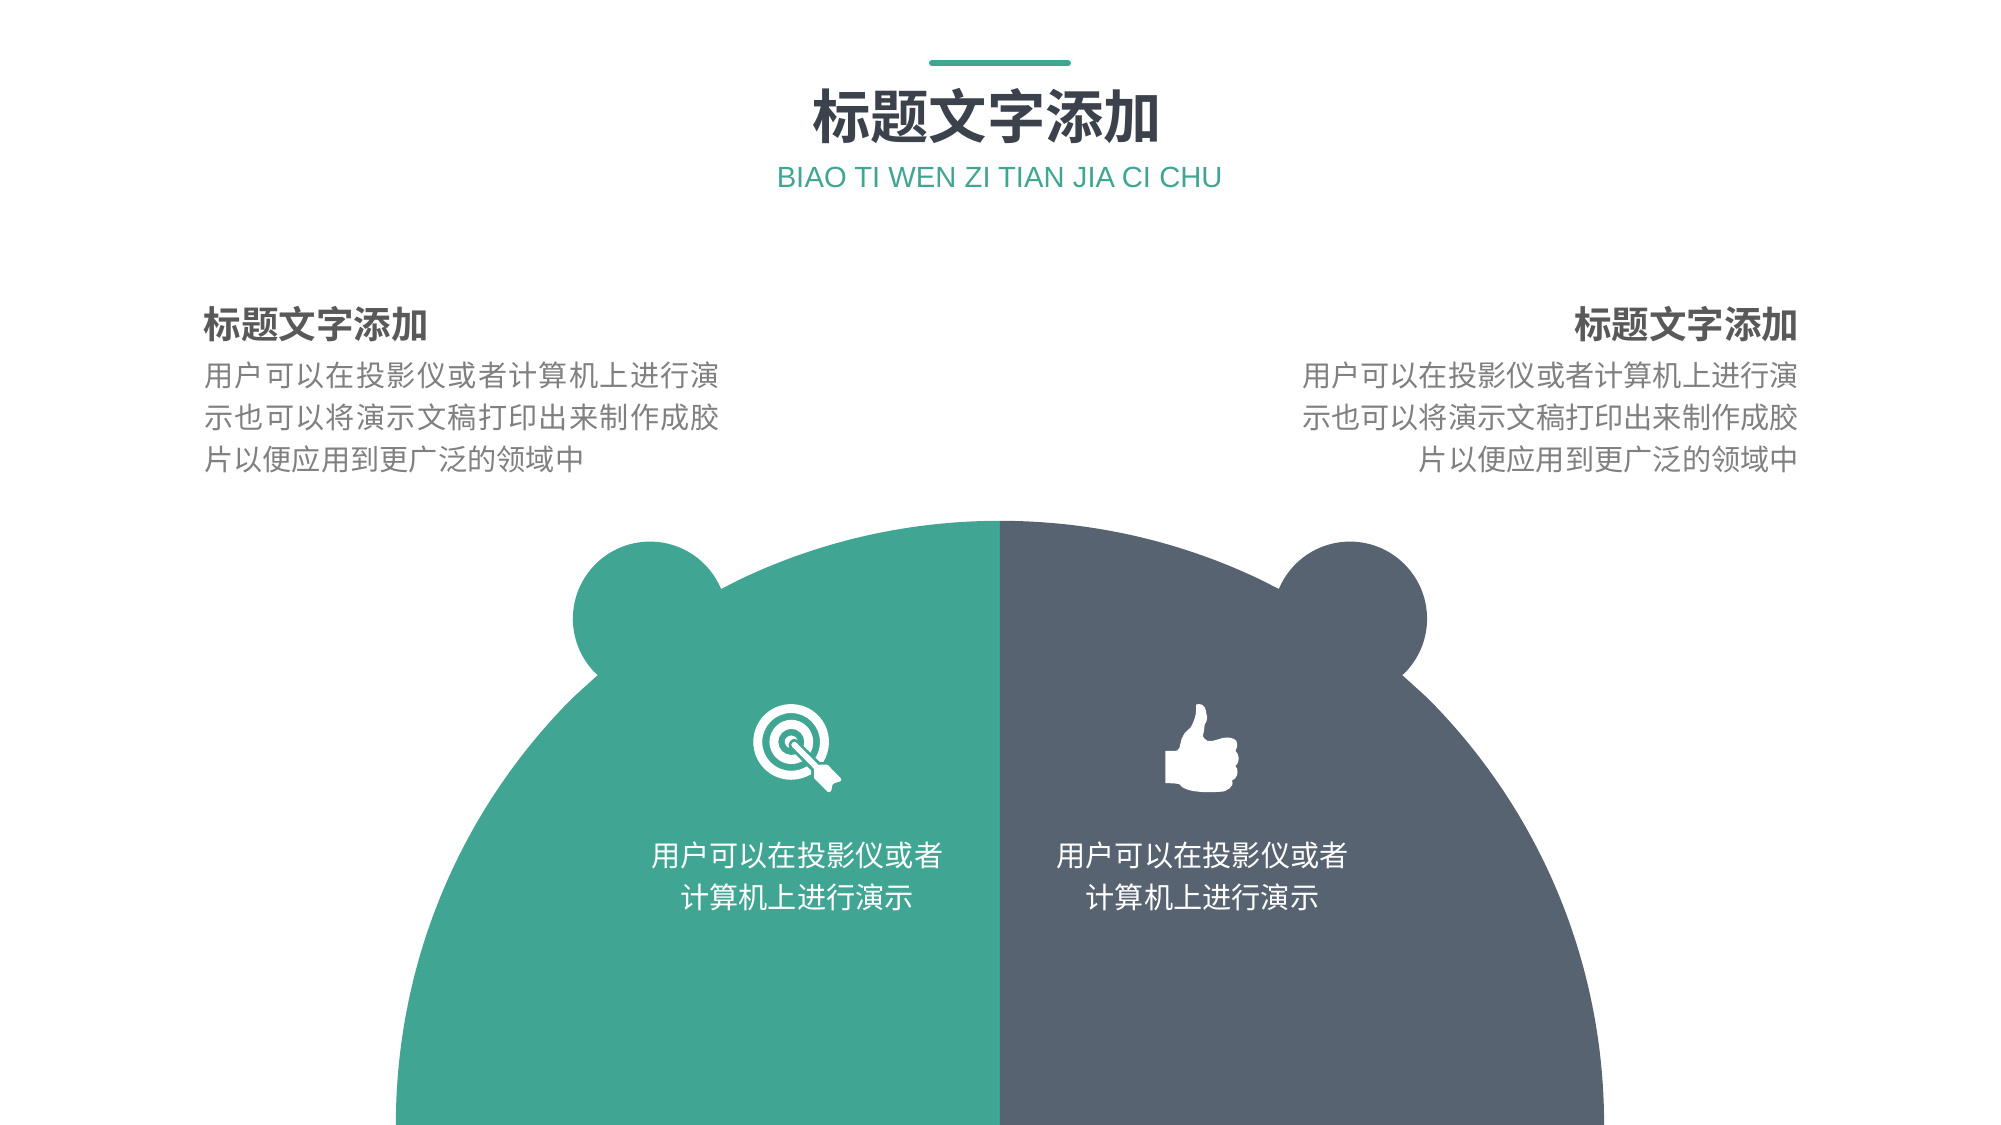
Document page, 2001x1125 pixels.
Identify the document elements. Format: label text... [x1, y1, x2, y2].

text_box [394, 519, 998, 1125]
text_box [753, 704, 829, 780]
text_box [1268, 284, 1814, 486]
text_box 用户可以在投影仪或者计算机上进行演示 [629, 822, 966, 922]
text_box 用户可以在投影仪或者计算机上进行演示 [1034, 822, 1371, 922]
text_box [189, 284, 736, 486]
text_box BIAO TI WEN ZI TIAN JIA CI CHU [762, 150, 1238, 201]
text_box [998, 519, 1606, 1125]
text_box 标题文字添加 [797, 73, 1202, 150]
text_box [791, 741, 842, 793]
text_box [1165, 704, 1239, 793]
